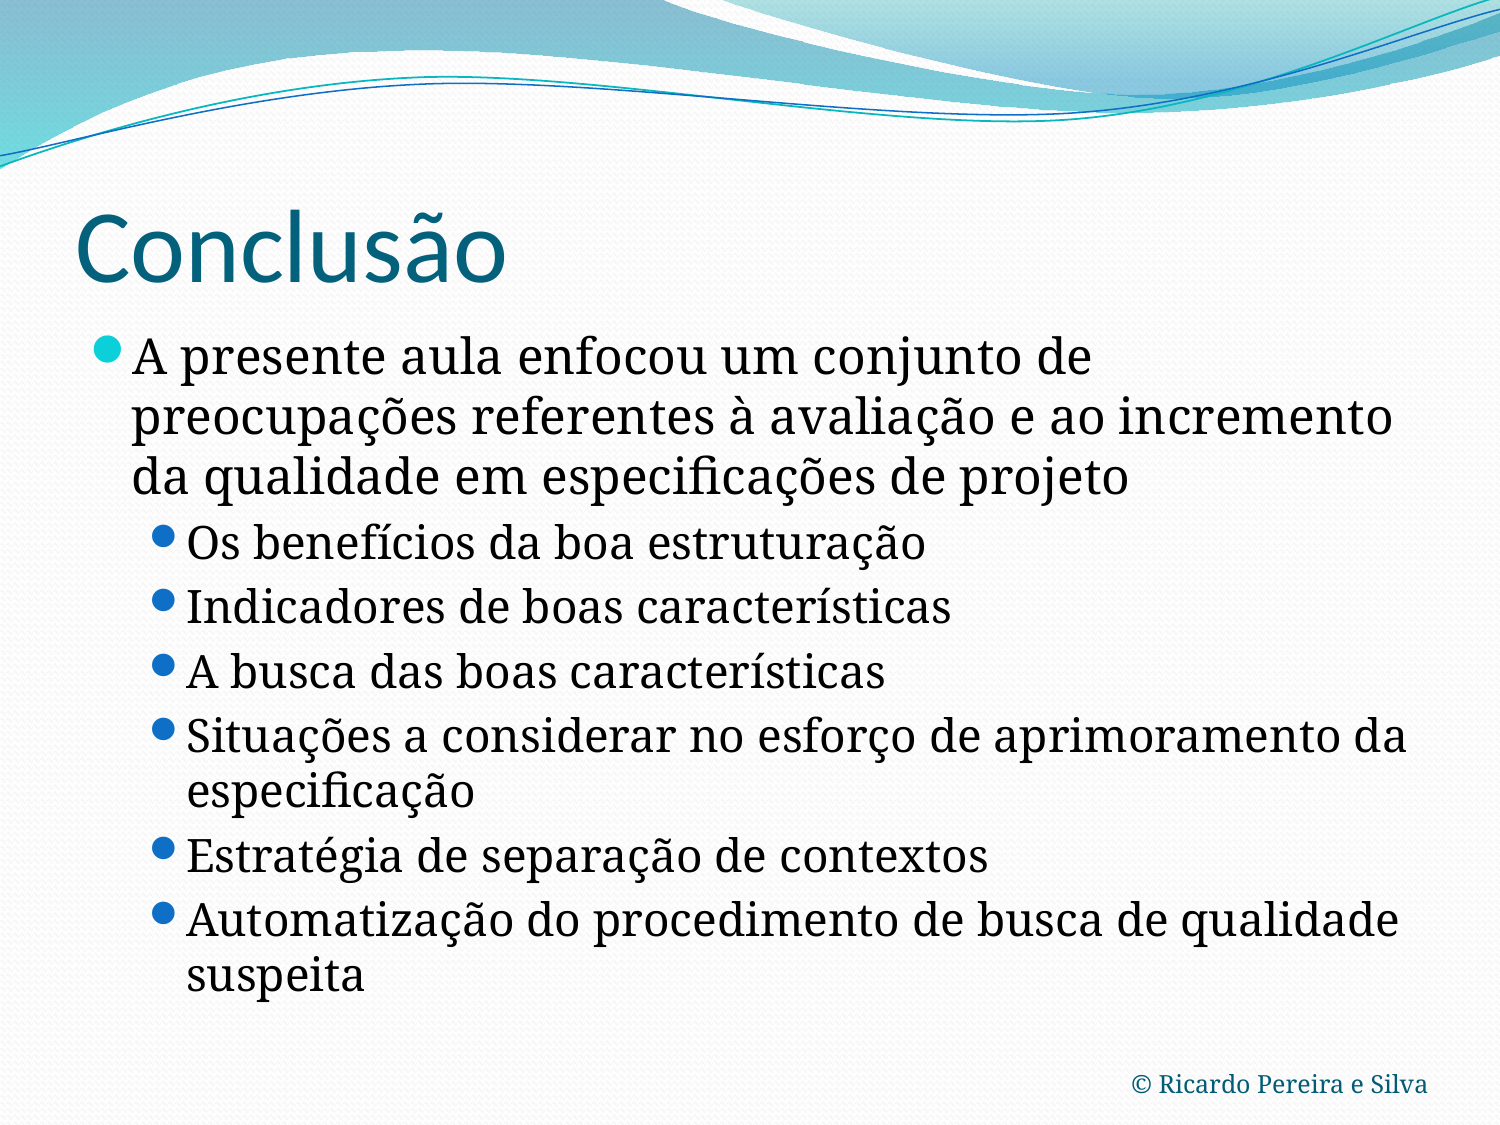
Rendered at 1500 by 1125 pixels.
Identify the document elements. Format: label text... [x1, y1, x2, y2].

list A presente aula enfocou um conjunto de preocupações referentes à avaliação e ao incremento da qualidade em especificações de projeto Os benefícios da boa estruturação Indicadores de boas características A busca das boas características Situações a considerar no esforço de aprimoramento da especificação Estratégia de separação de contextos Automatização do procedimento de busca de qualidade suspeita [75, 317, 1425, 1038]
footer © Ricardo Pereira e Silva [1101, 1042, 1429, 1103]
title Conclusão [75, 115, 1425, 303]
